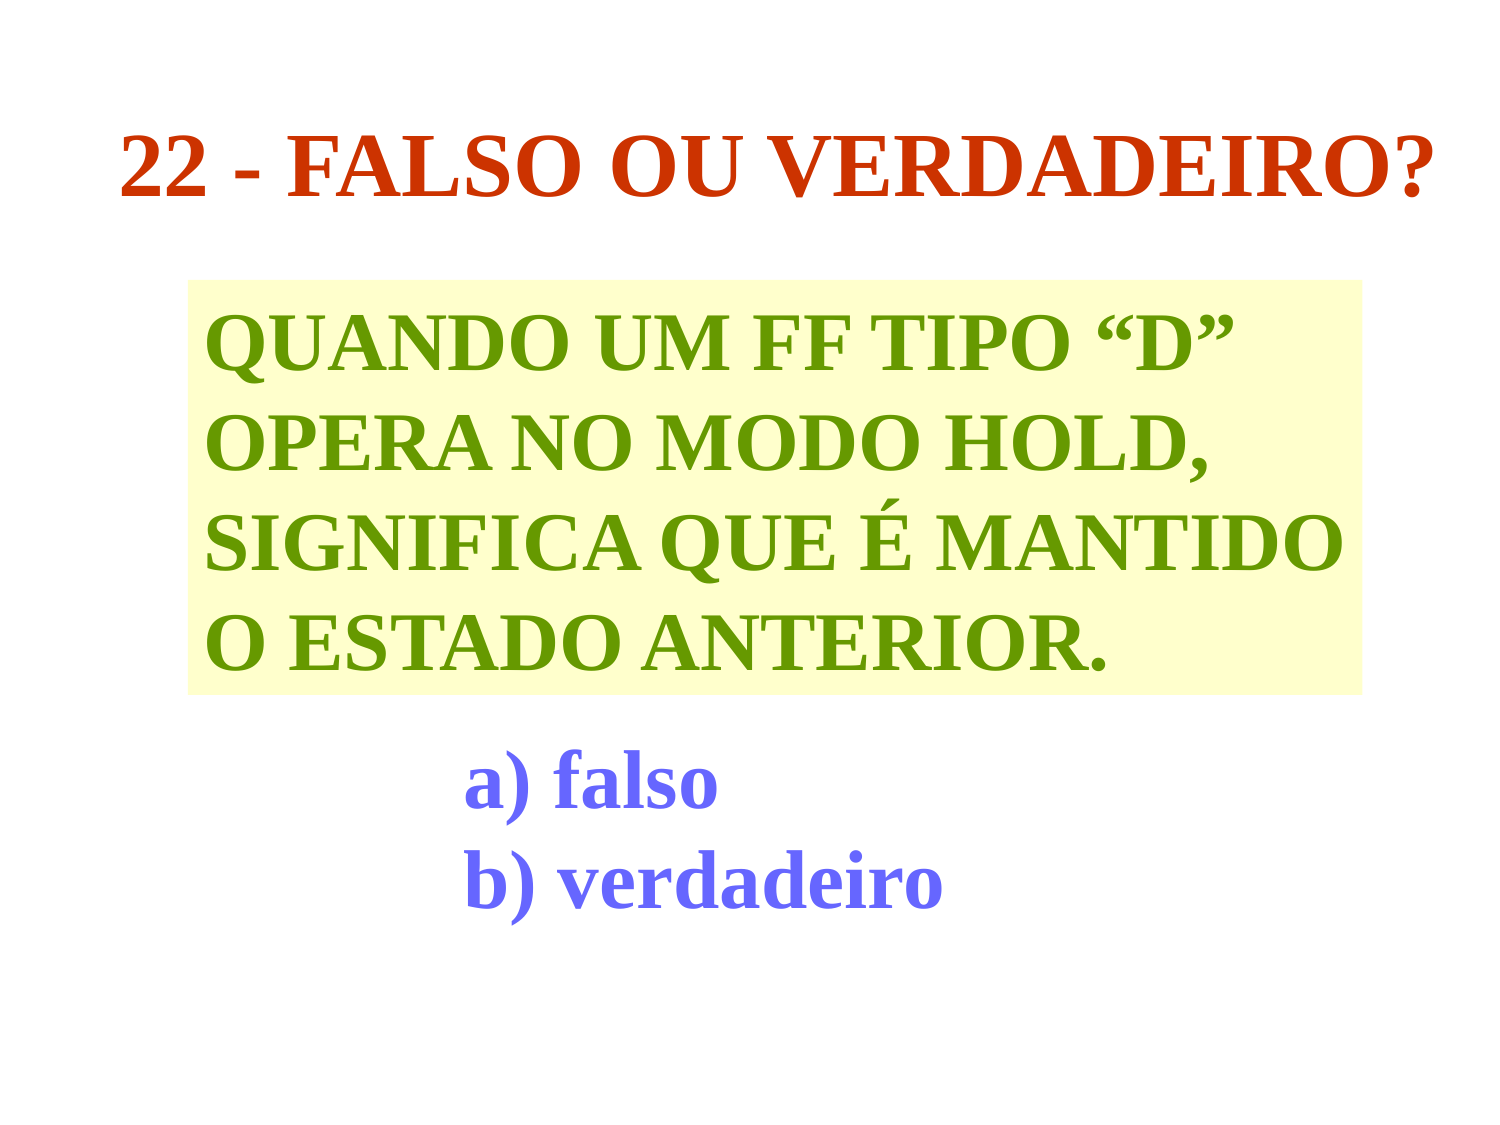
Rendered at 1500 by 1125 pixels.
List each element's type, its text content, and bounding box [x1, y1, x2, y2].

text_box a) falso b) verdadeiro [447, 717, 961, 933]
text_box QUANDO UM FF TIPO “D” OPERA NO MODO HOLD, SIGNIFICA QUE É MANTIDO O ESTADO ANTERIOR. [187, 279, 1363, 695]
text_box 22 - FALSO OU VERDADEIRO? [102, 97, 1456, 223]
